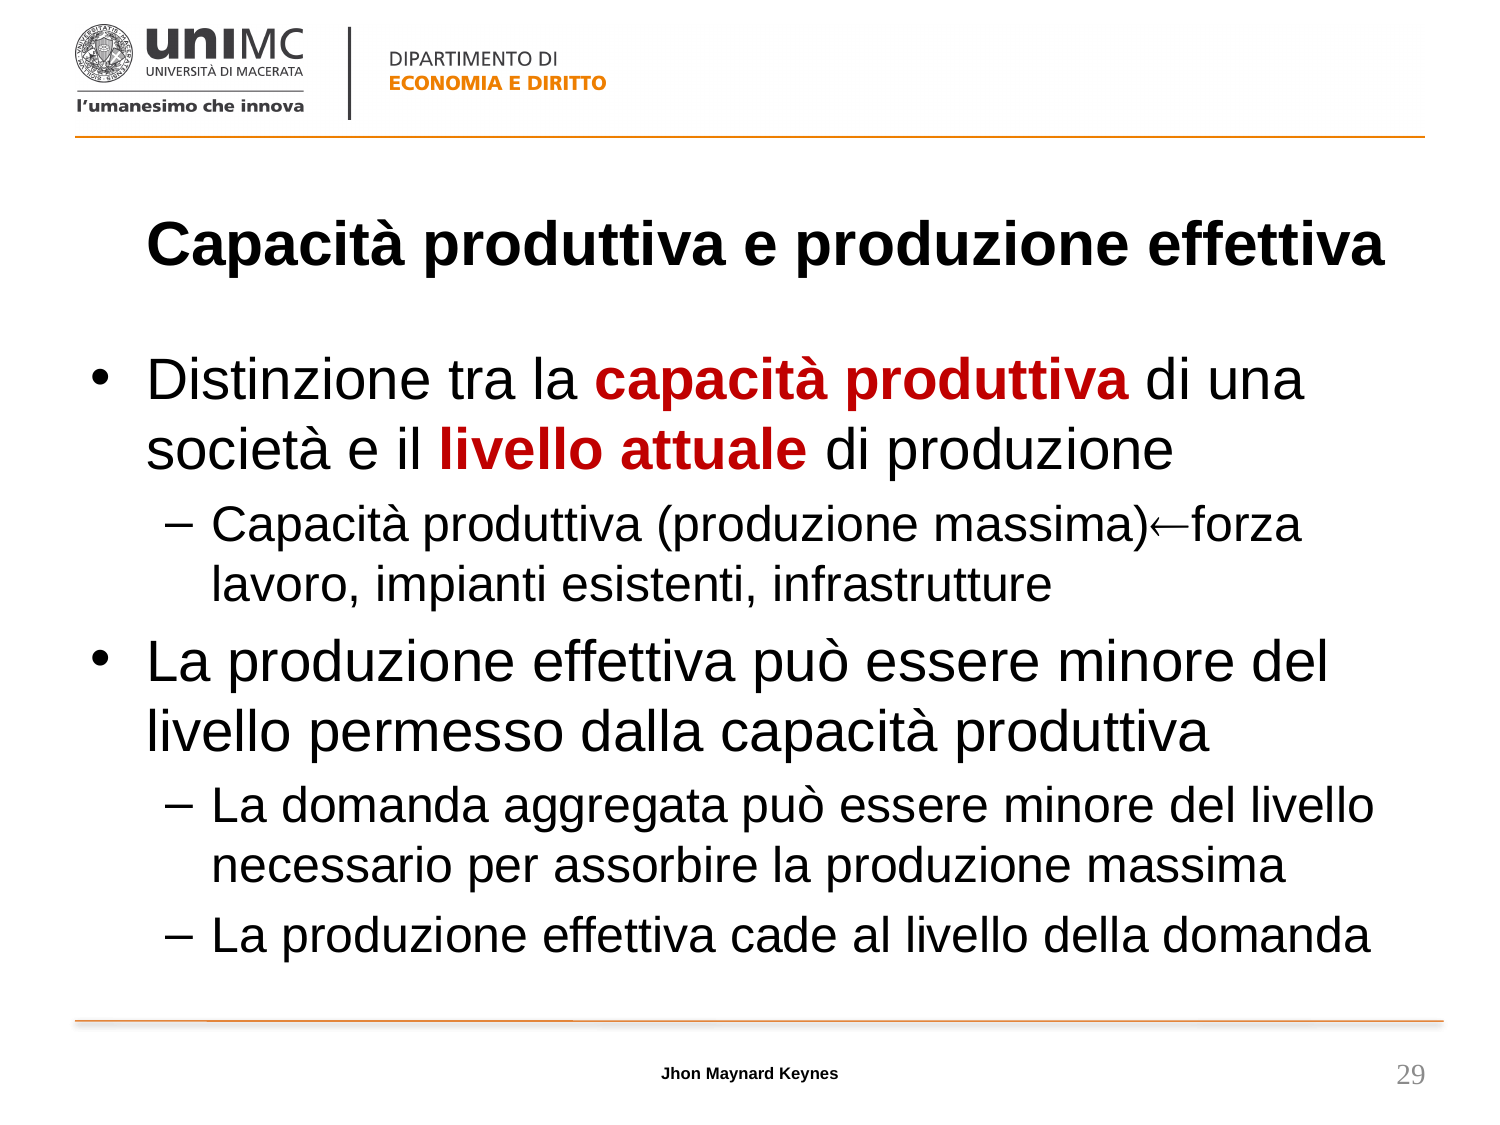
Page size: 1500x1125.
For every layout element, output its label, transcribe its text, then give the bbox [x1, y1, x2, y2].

footer Jhon Maynard Keynes [512, 1042, 988, 1103]
title Capacità produttiva e produzione effettiva [91, 195, 1441, 287]
picture [75, 24, 1425, 138]
slide_number 29 [1091, 1042, 1442, 1103]
list Distinzione tra la capacità produttiva di una società e il livello attuale di produzione Capacità produttiva (produzione massima)forza lavoro, impianti esistenti, infrastrutture La produzione effettiva può essere minore del livello permesso dalla capacità produttiva La domanda aggregata può essere minore del livello necessario per assorbire la produzione massima La produzione effettiva cade al livello della domanda [75, 333, 1425, 1077]
